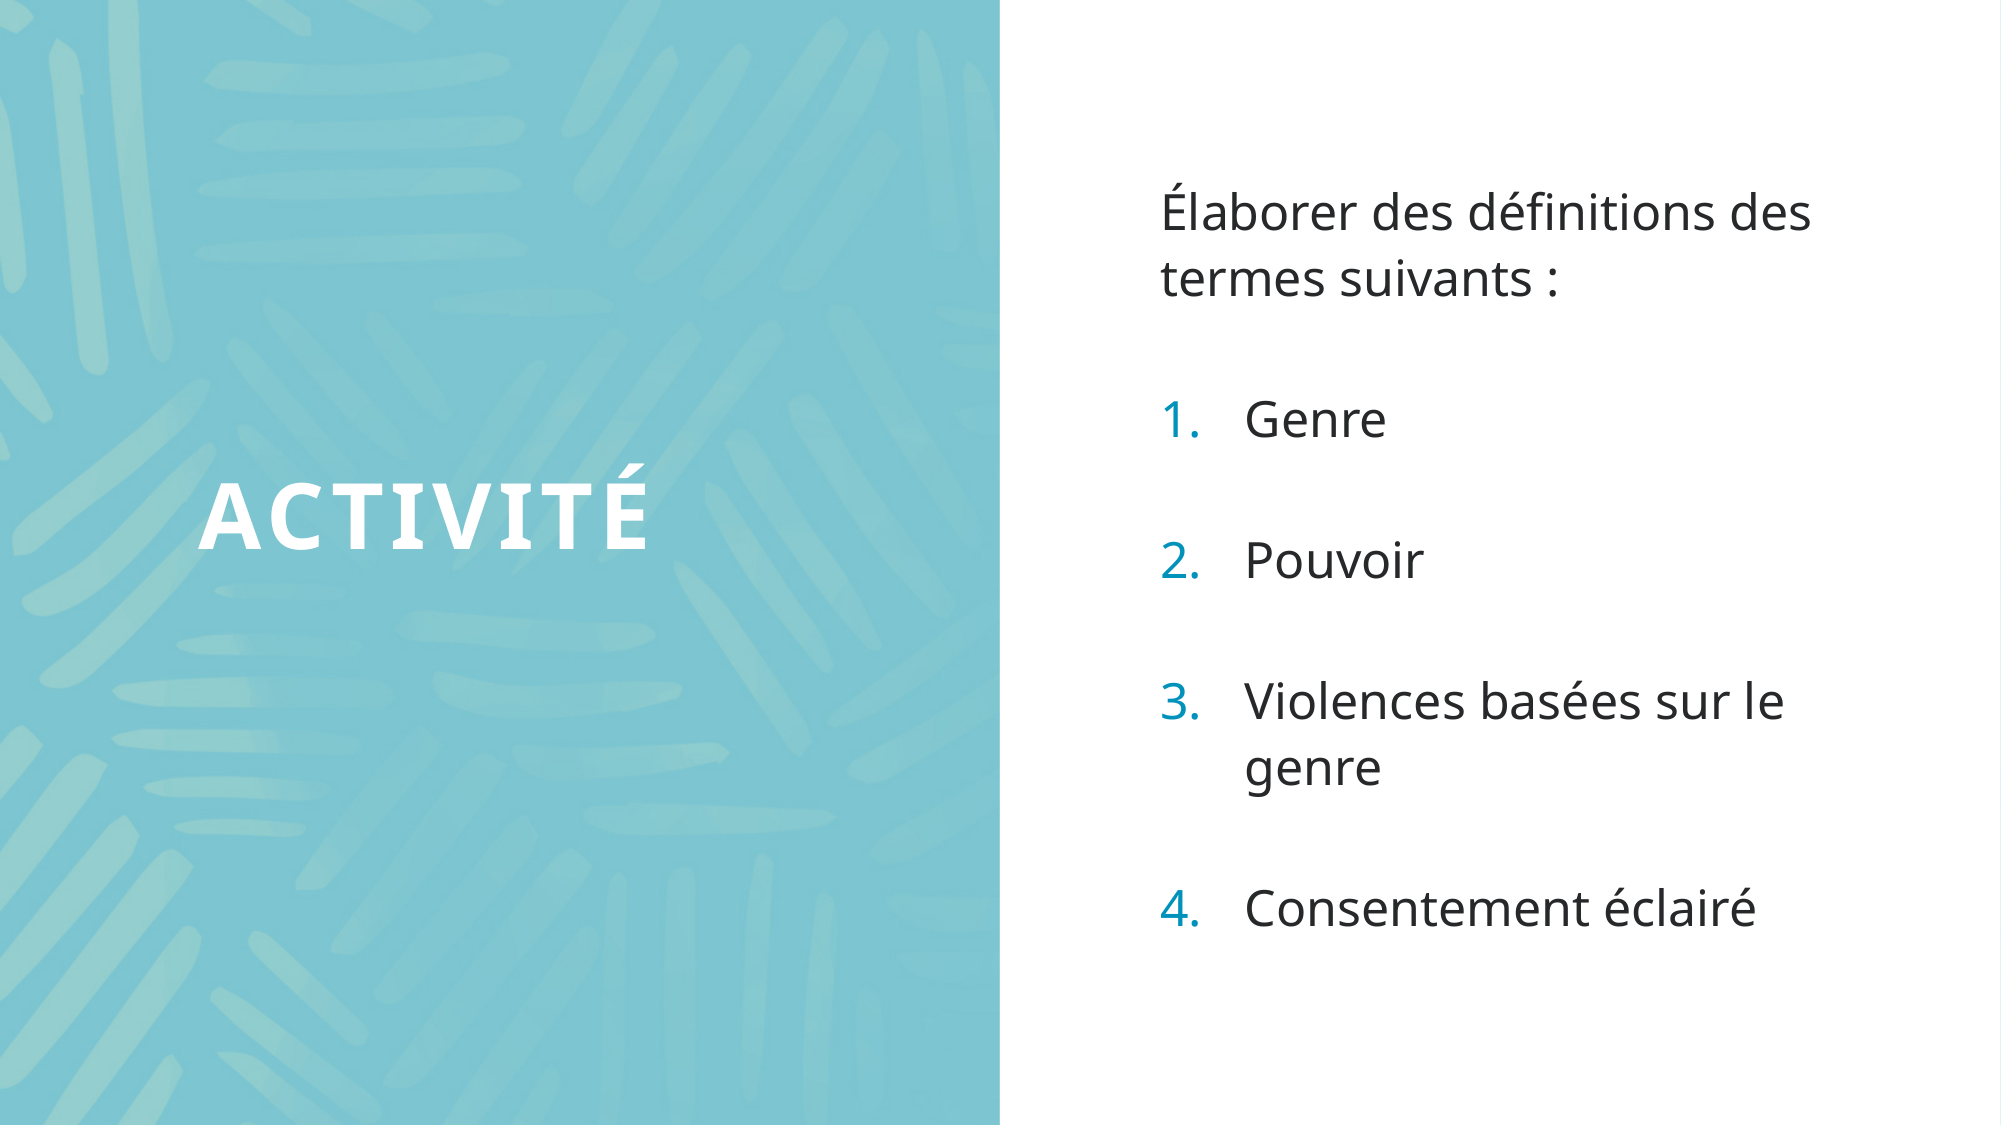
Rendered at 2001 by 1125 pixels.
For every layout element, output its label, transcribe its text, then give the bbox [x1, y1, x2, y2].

title Activité [108, 396, 892, 651]
picture [0, 0, 2001, 1125]
list Élaborer des définitions des termes suivants : Genre Pouvoir Violences basées sur le genre Consentement éclairé [1152, 140, 1888, 971]
